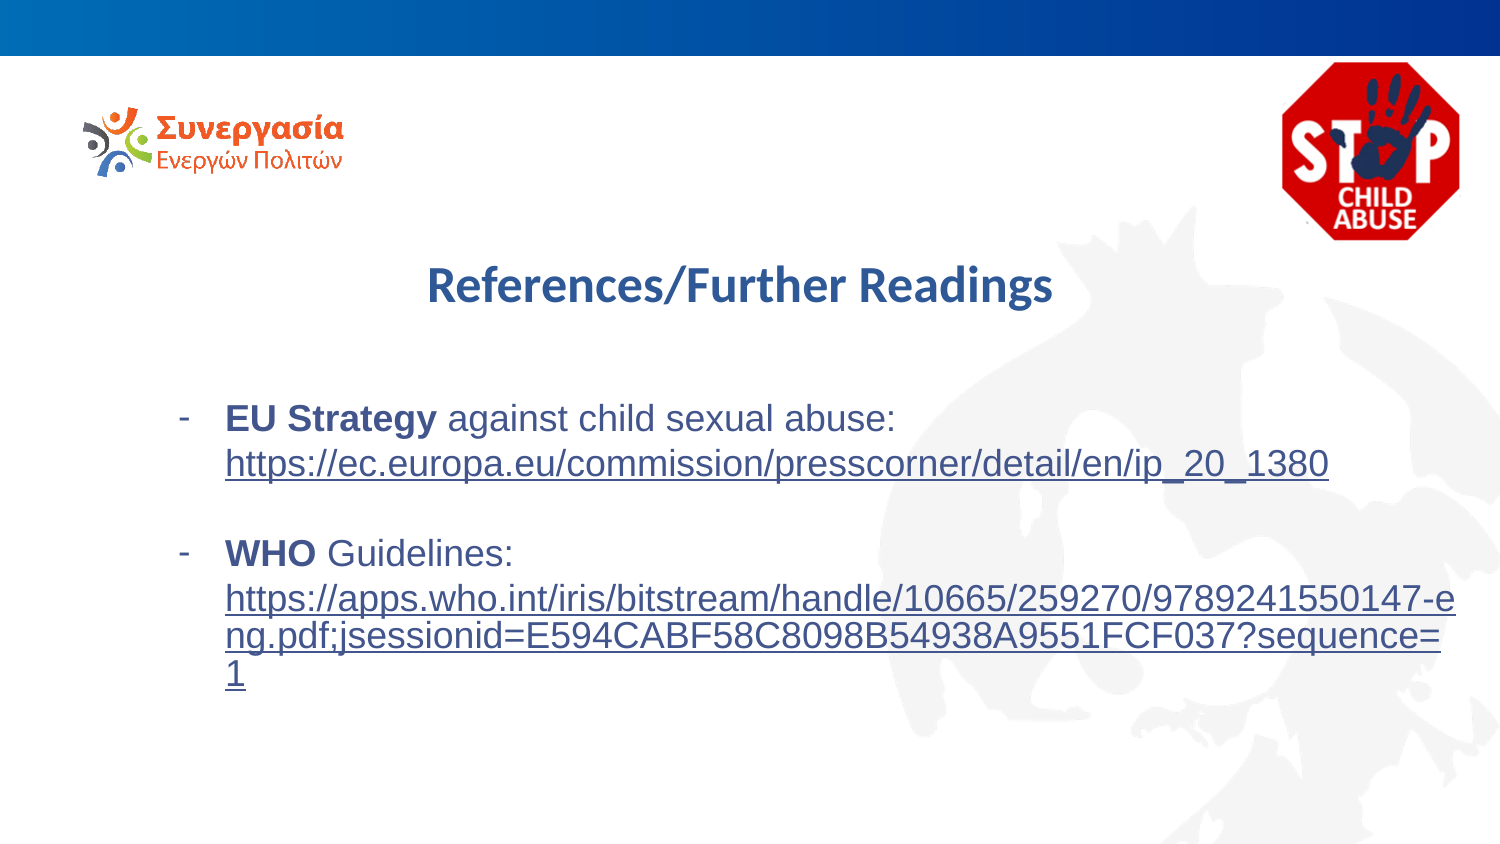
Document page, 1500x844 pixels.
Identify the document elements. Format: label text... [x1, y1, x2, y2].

text_box EU Strategy against child sexual abuse: https://ec.europa.eu/commission/presscorner/detail/en/ip_20_1380 WHO Guidelines: https://apps.who.int/iris/bitstream/handle/10665/259270/9789241550147-eng.pdf;jsessionid=E594CABF58C8098B54938A9551FCF037?sequence=1 [163, 386, 1475, 717]
picture [820, 62, 1500, 844]
text_box References/Further Readings [412, 242, 1100, 320]
picture [76, 99, 353, 189]
